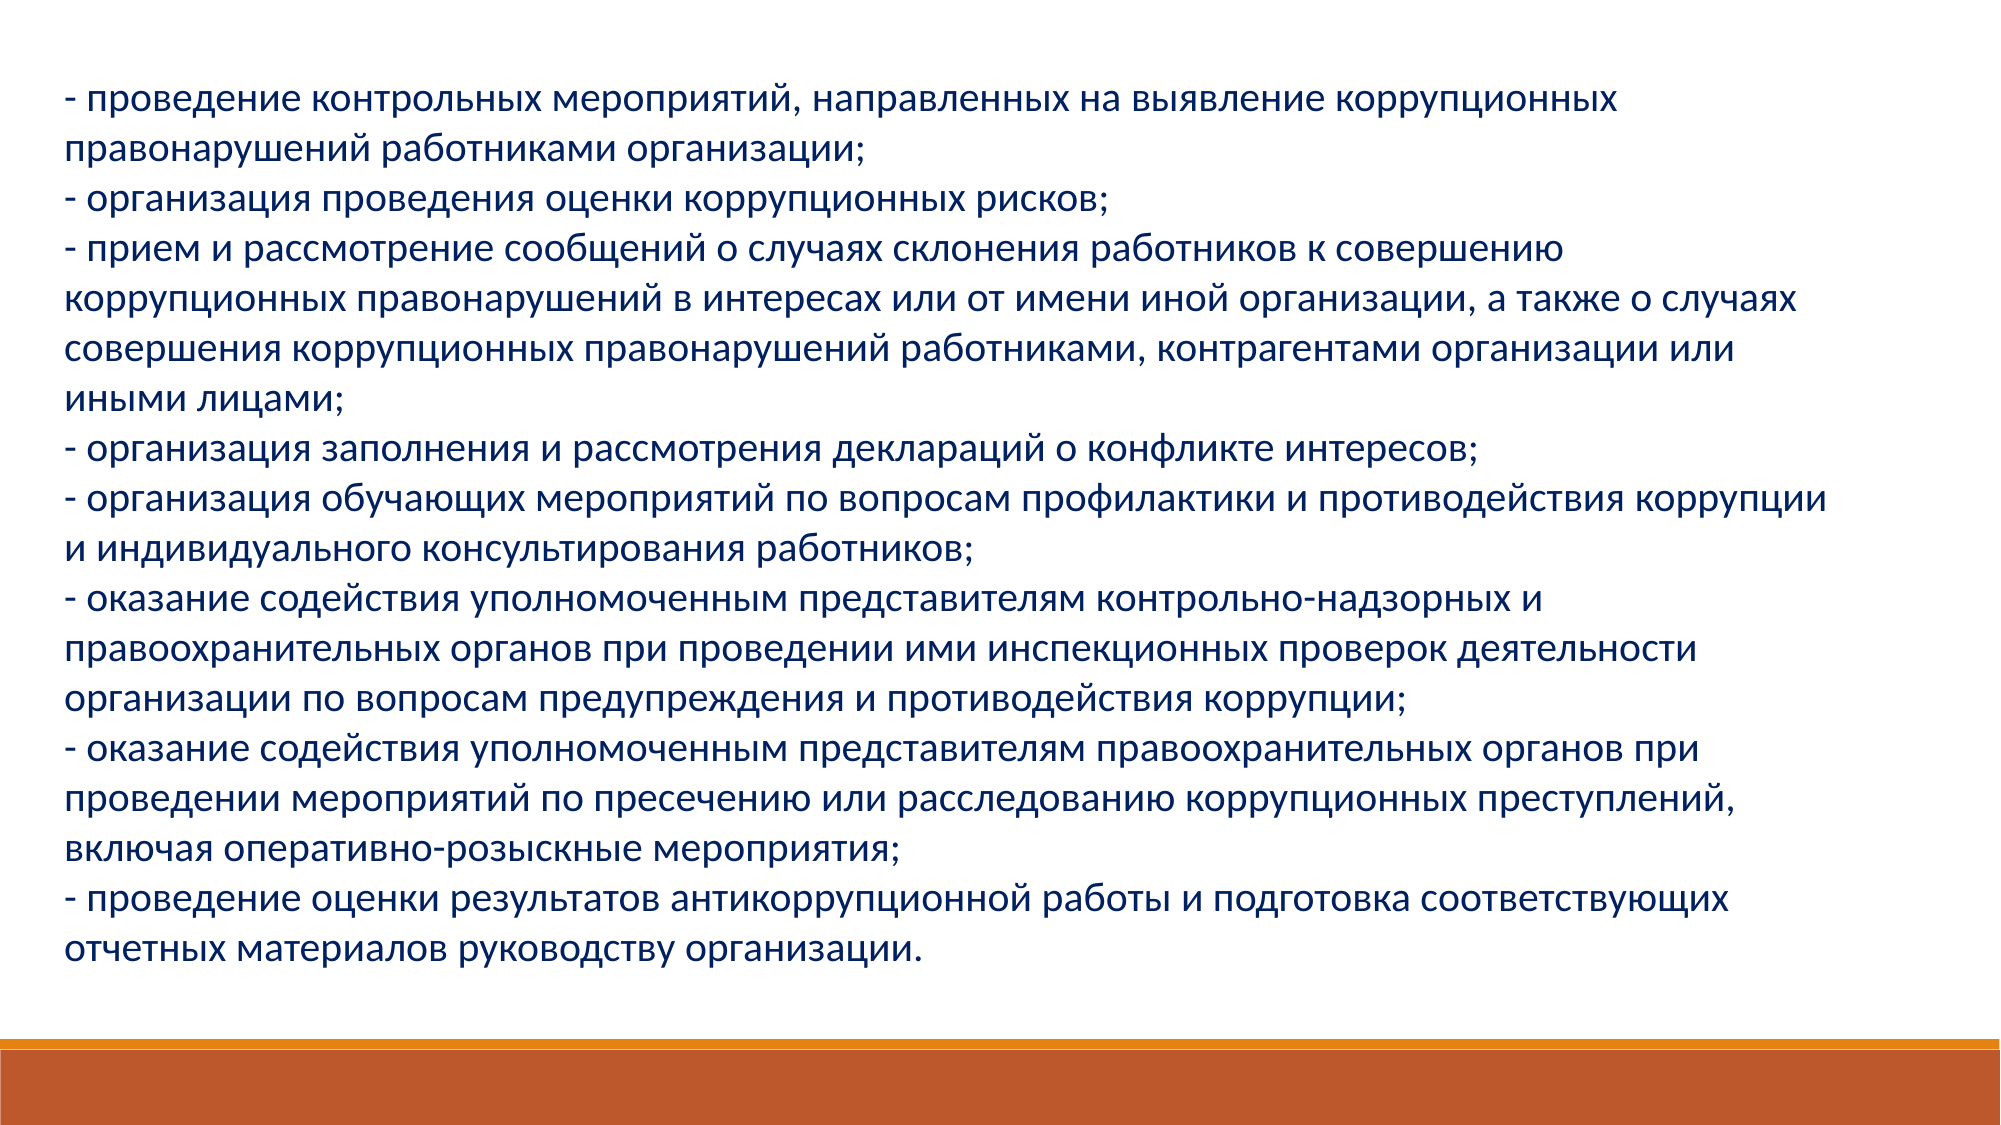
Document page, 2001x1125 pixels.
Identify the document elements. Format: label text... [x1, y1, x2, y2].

text_box - проведение контрольных мероприятий, направленных на выявление коррупционных правонарушений работниками организации; - организация проведения оценки коррупционных рисков; - прием и рассмотрение сообщений о случаях склонения работников к совершению коррупционных правонарушений в интересах или от имени иной организации, а также о случаях совершения коррупционных правонарушений работниками, контрагентами организации или иными лицами; - организация заполнения и рассмотрения деклараций о конфликте интересов; - организация обучающих мероприятий по вопросам профилактики и противодействия коррупции и индивидуального консультирования работников; - оказание содействия уполномоченным представителям контрольно-надзорных и правоохранительных органов при проведении ими инспекционных проверок деятельности организации по вопросам предупреждения и противодействия коррупции; - оказание содействия уполномоченным представителям правоохранительных органов при проведении мероприятий по пресечению или расследованию коррупционных преступлений, включая оперативно-розыскные мероприятия; - проведение оценки результатов антикоррупционной работы и подготовка соответствующих отчетных материалов руководству организации. [49, 62, 1855, 978]
